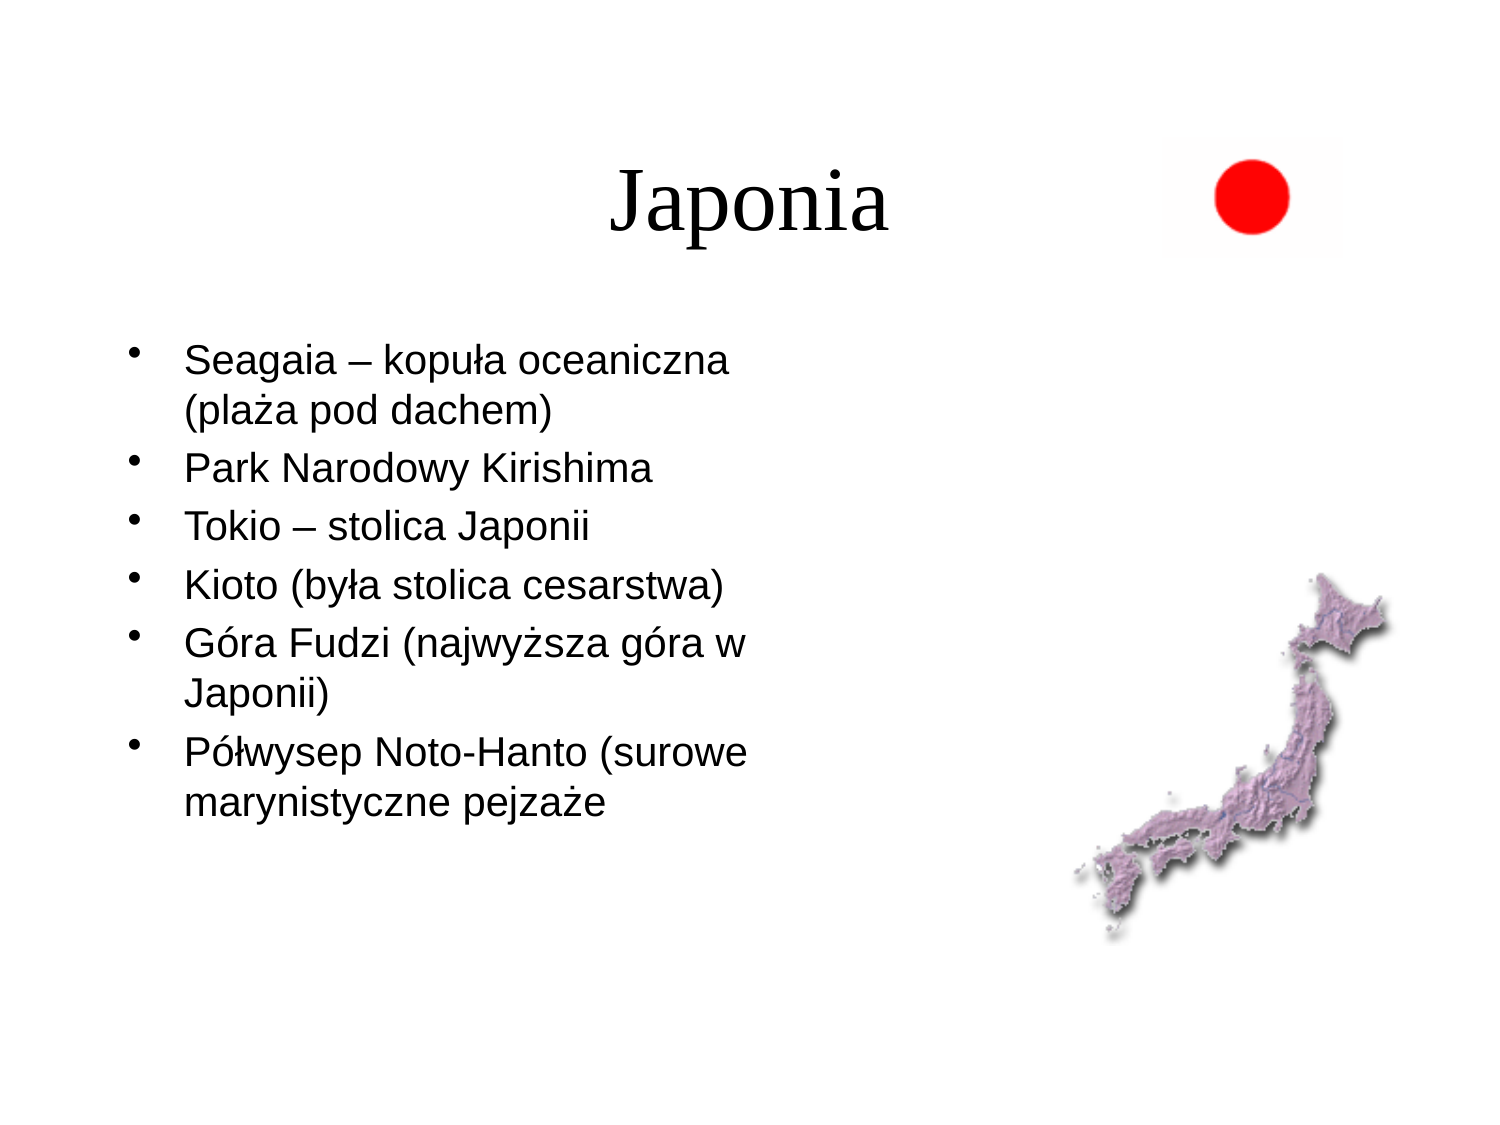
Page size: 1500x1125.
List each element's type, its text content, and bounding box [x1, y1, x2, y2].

picture [1049, 549, 1407, 946]
title Japonia [112, 99, 1388, 288]
list Seagaia – kopuła oceaniczna (plaża pod dachem) Park Narodowy Kirishima Tokio – stolica Japonii Kioto (była stolica cesarstwa) Góra Fudzi (najwyższa góra w Japonii) Półwysep Noto-Hanto (surowe marynistyczne pejzaże [112, 324, 838, 1000]
picture [1162, 137, 1343, 258]
